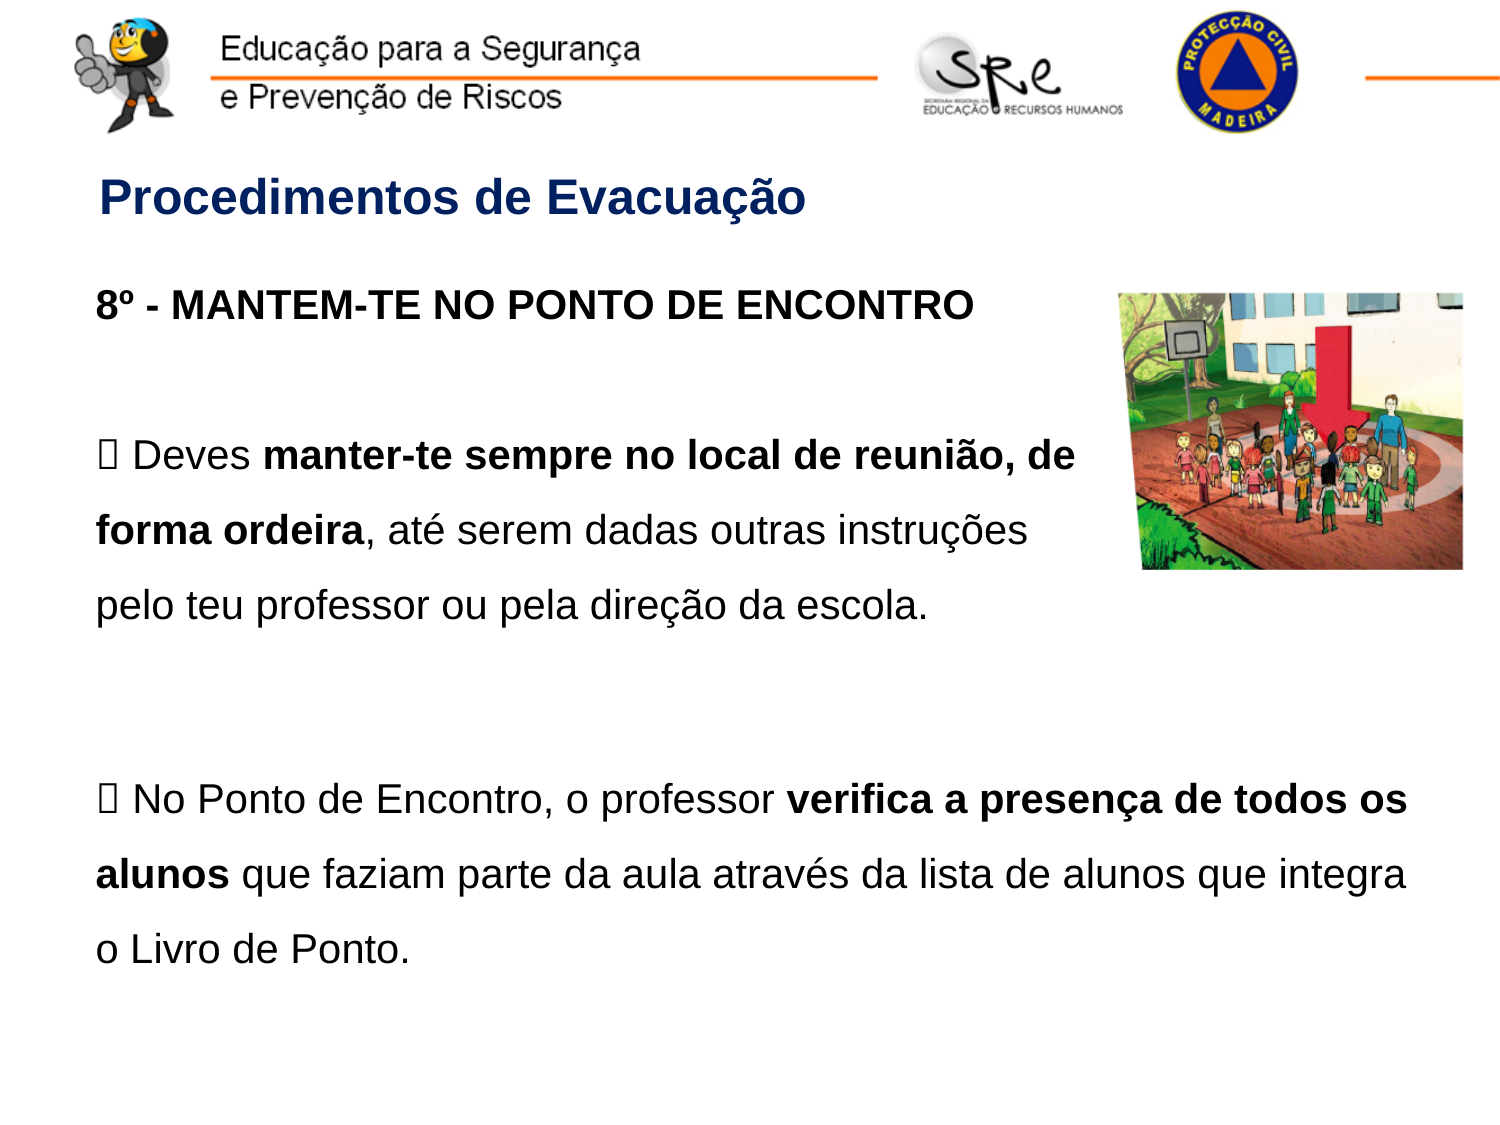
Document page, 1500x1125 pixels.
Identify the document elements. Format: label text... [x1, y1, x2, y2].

text_box 8º - MANTEM-TE NO PONTO DE ENCONTRO [80, 270, 1079, 336]
text_box  Deves manter-te sempre no local de reunião, de forma ordeira, até serem dadas outras instruções pelo teu professor ou pela direção da escola. [80, 395, 1116, 636]
picture [0, 0, 1500, 1125]
text_box Procedimentos de Evacuação [84, 156, 823, 232]
text_box  No Ponto de Encontro, o professor verifica a presença de todos os alunos que faziam parte da aula através da lista de alunos que integra o Livro de Ponto. [80, 739, 1446, 980]
